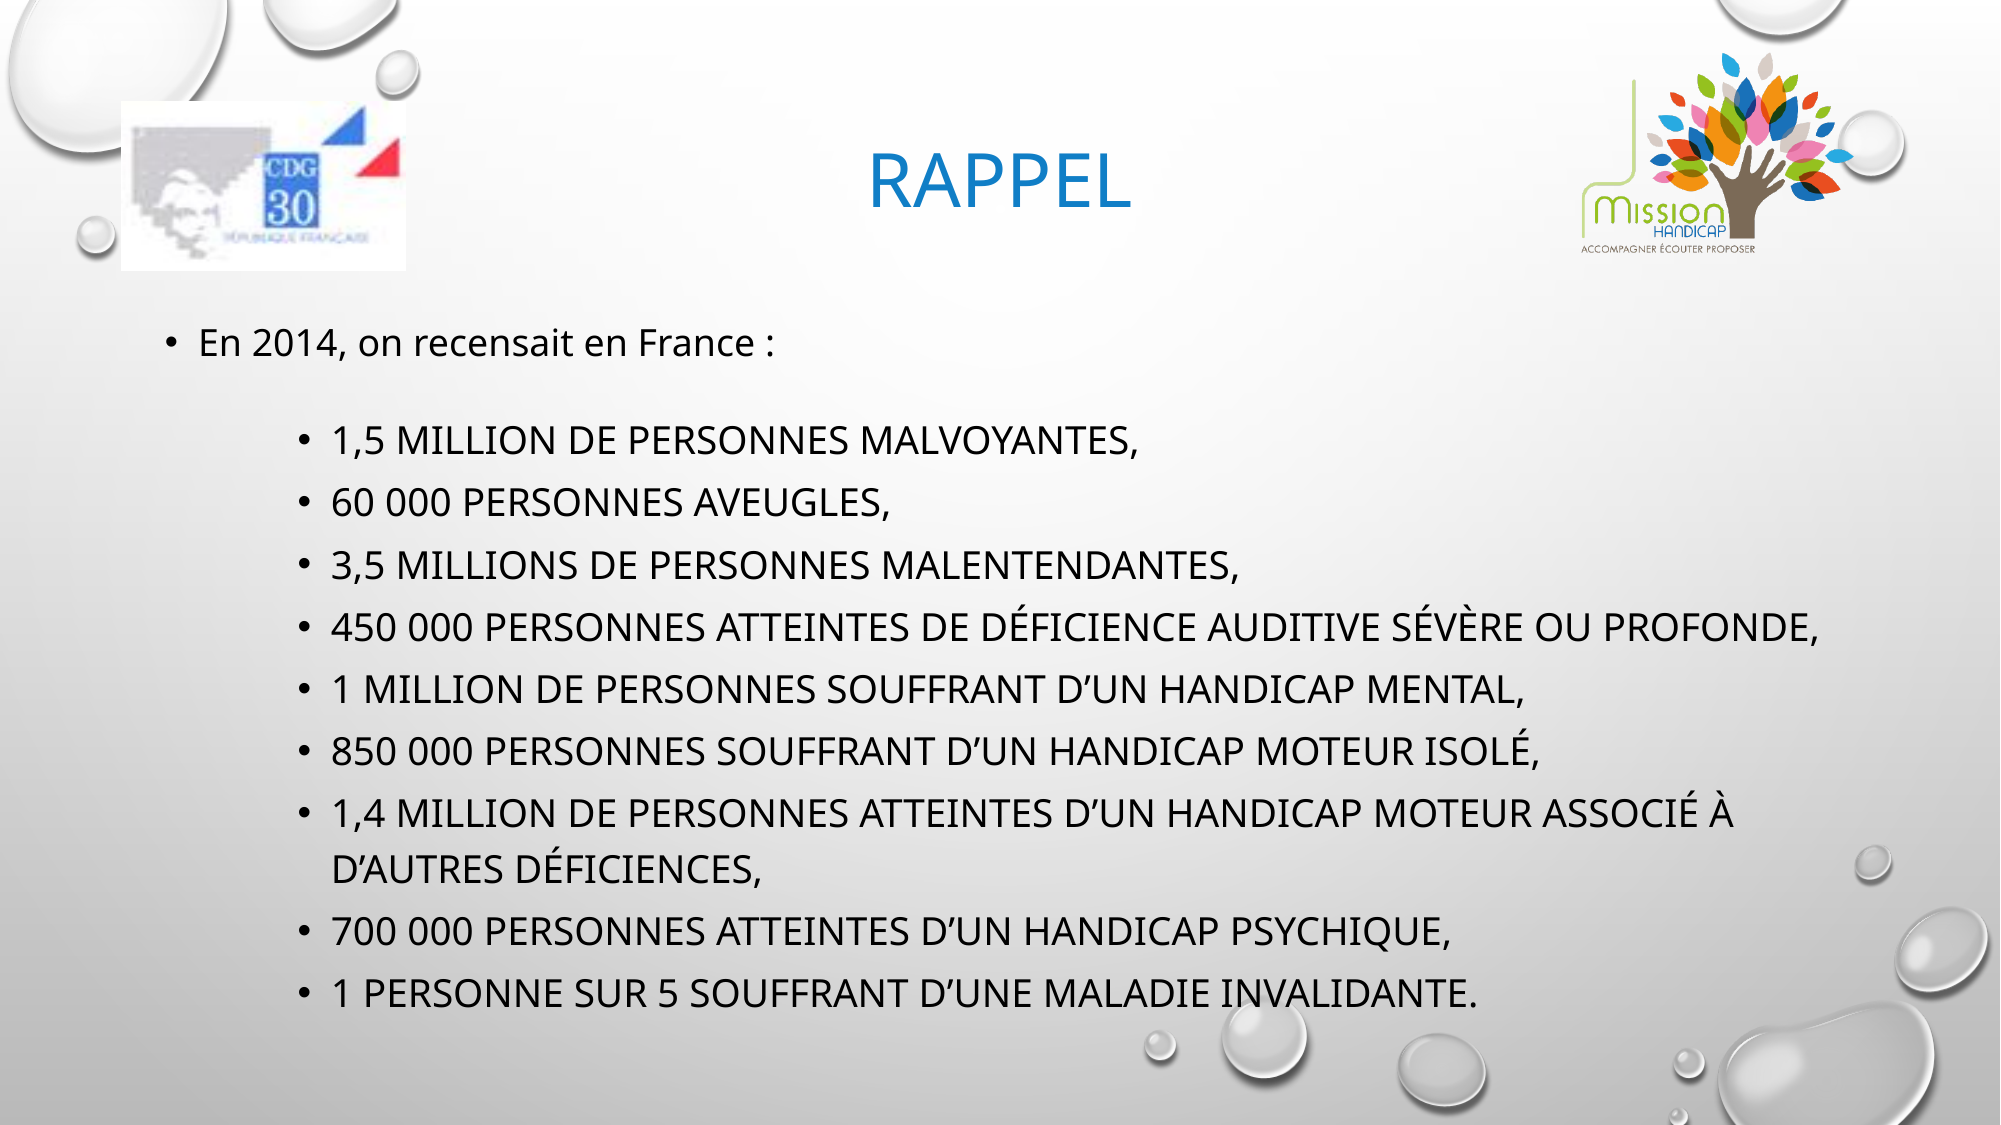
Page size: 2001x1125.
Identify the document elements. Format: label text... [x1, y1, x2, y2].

title Rappel [407, 101, 1517, 265]
picture [0, 0, 2000, 1125]
list En 2014, on recensait en France : 1,5 million de personnes malvoyantes, 60 000 personnes aveugles, 3,5 millions de personnes malentendantes, 450 000 personnes atteintes de déficience auditive sévère ou profonde, 1 million de personnes souffrant d’un handicap mental, 850 000 personnes souffrant d’un handicap moteur isolé, 1,4 million de personnes atteintes d’un handicap moteur associé à d’autres déficiences, 700 000 personnes atteintes d’un handicap psychique, 1 personne sur 5 souffrant d’une maladie invalidante. [149, 302, 1850, 1053]
